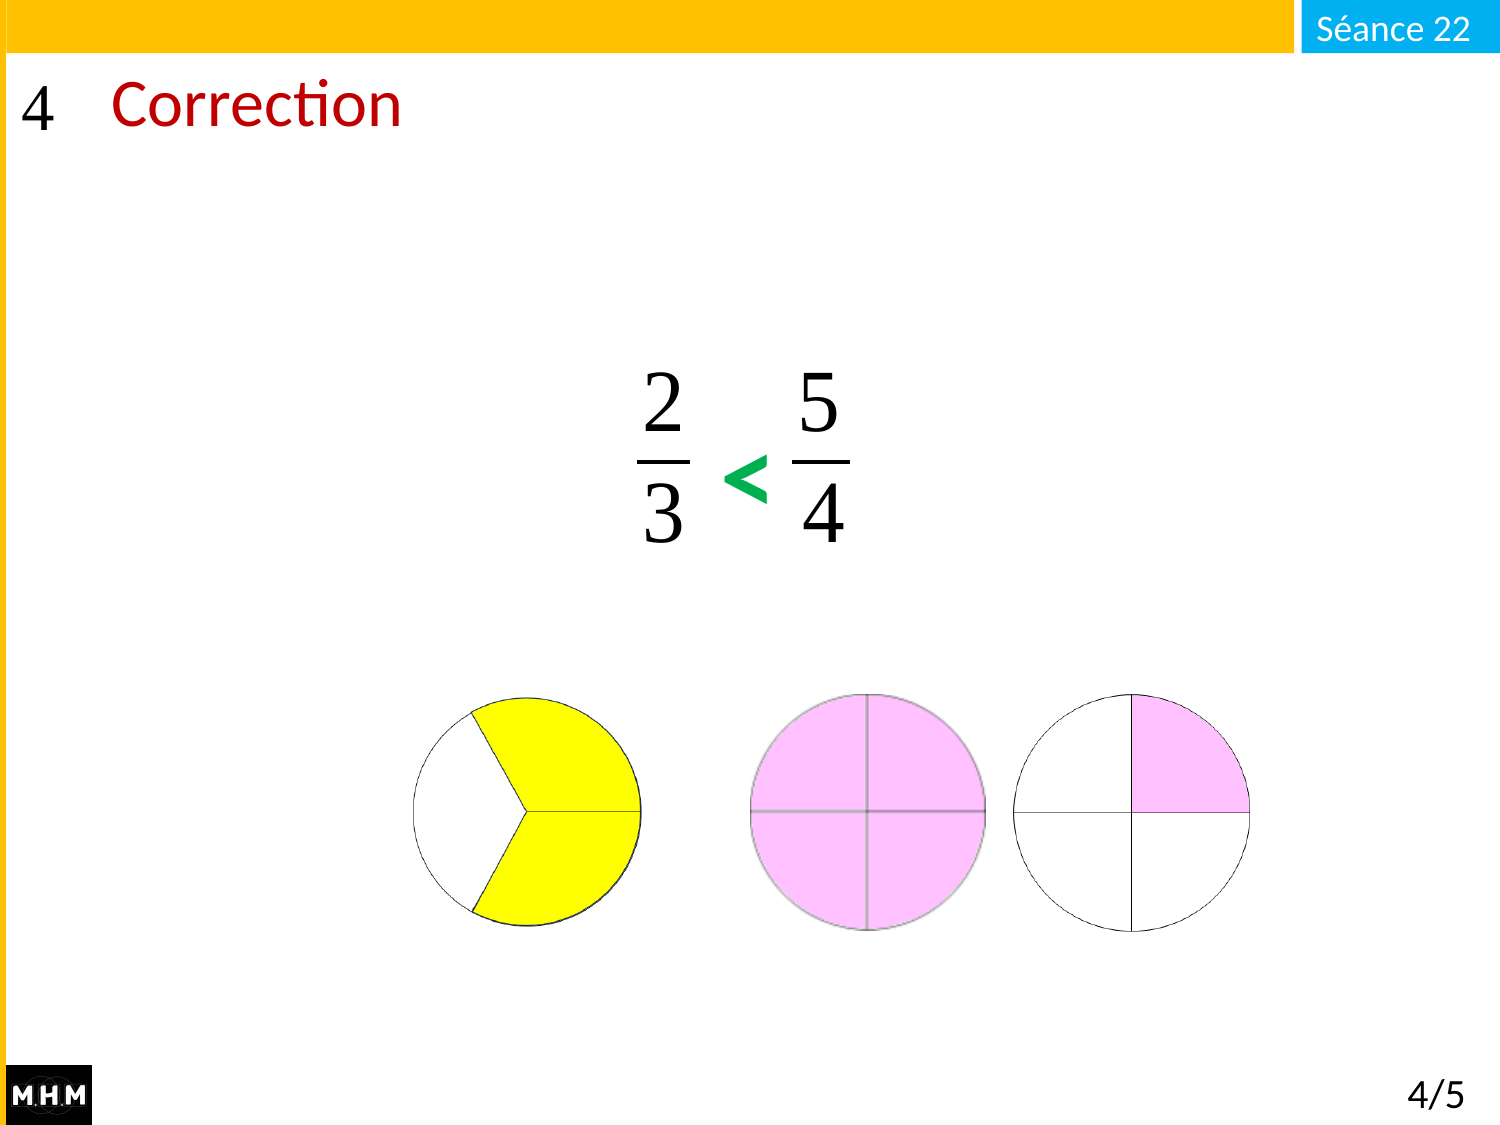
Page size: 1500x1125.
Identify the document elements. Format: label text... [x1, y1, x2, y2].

text_box < [705, 395, 788, 546]
picture [1013, 694, 1250, 932]
list 4/5 [1373, 1064, 1500, 1125]
picture [6, 1065, 92, 1125]
title Correction [96, 60, 1391, 150]
picture [401, 695, 646, 931]
picture [749, 694, 986, 931]
